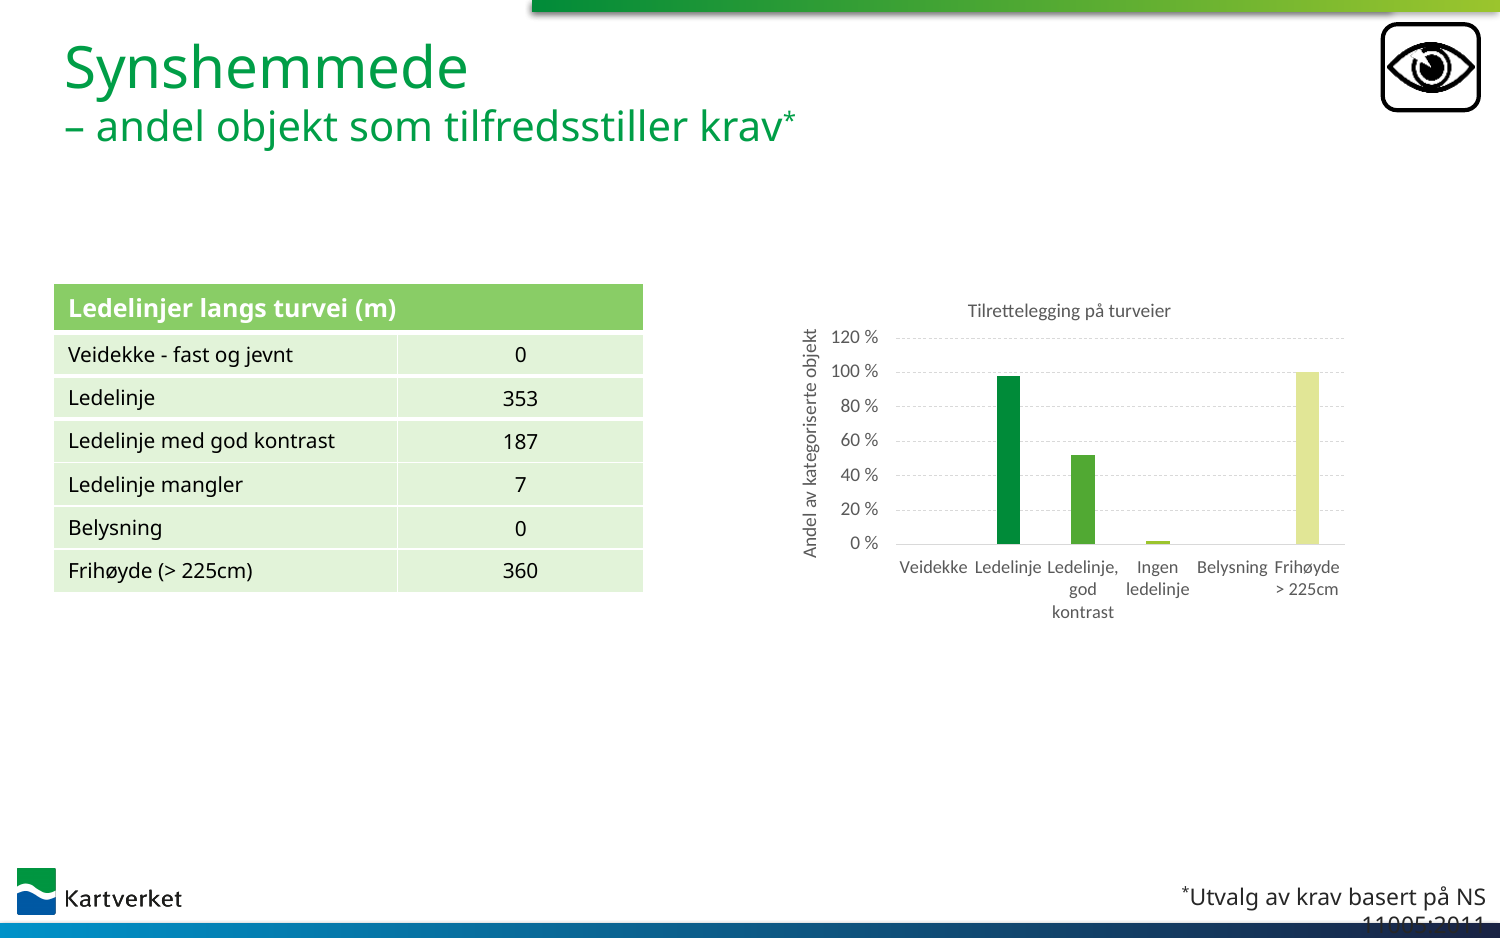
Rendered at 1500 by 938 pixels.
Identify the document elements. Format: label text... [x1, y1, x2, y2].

table_cell 187 [398, 421, 643, 462]
table_cell Belysning [54, 507, 397, 548]
text_box Synshemmede – andel objekt som tilfredsstiller krav* [49, 24, 1431, 158]
table_cell Ledelinje mangler [54, 463, 397, 505]
table_cell Veidekke - fast og jevnt [54, 335, 397, 374]
table_cell Ledelinje [54, 378, 397, 417]
table_header Ledelinjer langs turvei (m) [54, 284, 643, 330]
text_box *Utvalg av krav basert på NS 11005:2011 [1068, 873, 1500, 938]
table_cell Ledelinje med god kontrast [54, 421, 397, 462]
table_cell 0 [398, 335, 643, 374]
table_cell 353 [398, 378, 643, 417]
table_cell 360 [398, 550, 643, 592]
table_cell Frihøyde (> 225cm) [54, 550, 397, 592]
picture [791, 291, 1348, 630]
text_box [1382, 24, 1480, 111]
table_cell 0 [398, 507, 643, 548]
table_cell 7 [398, 463, 643, 505]
